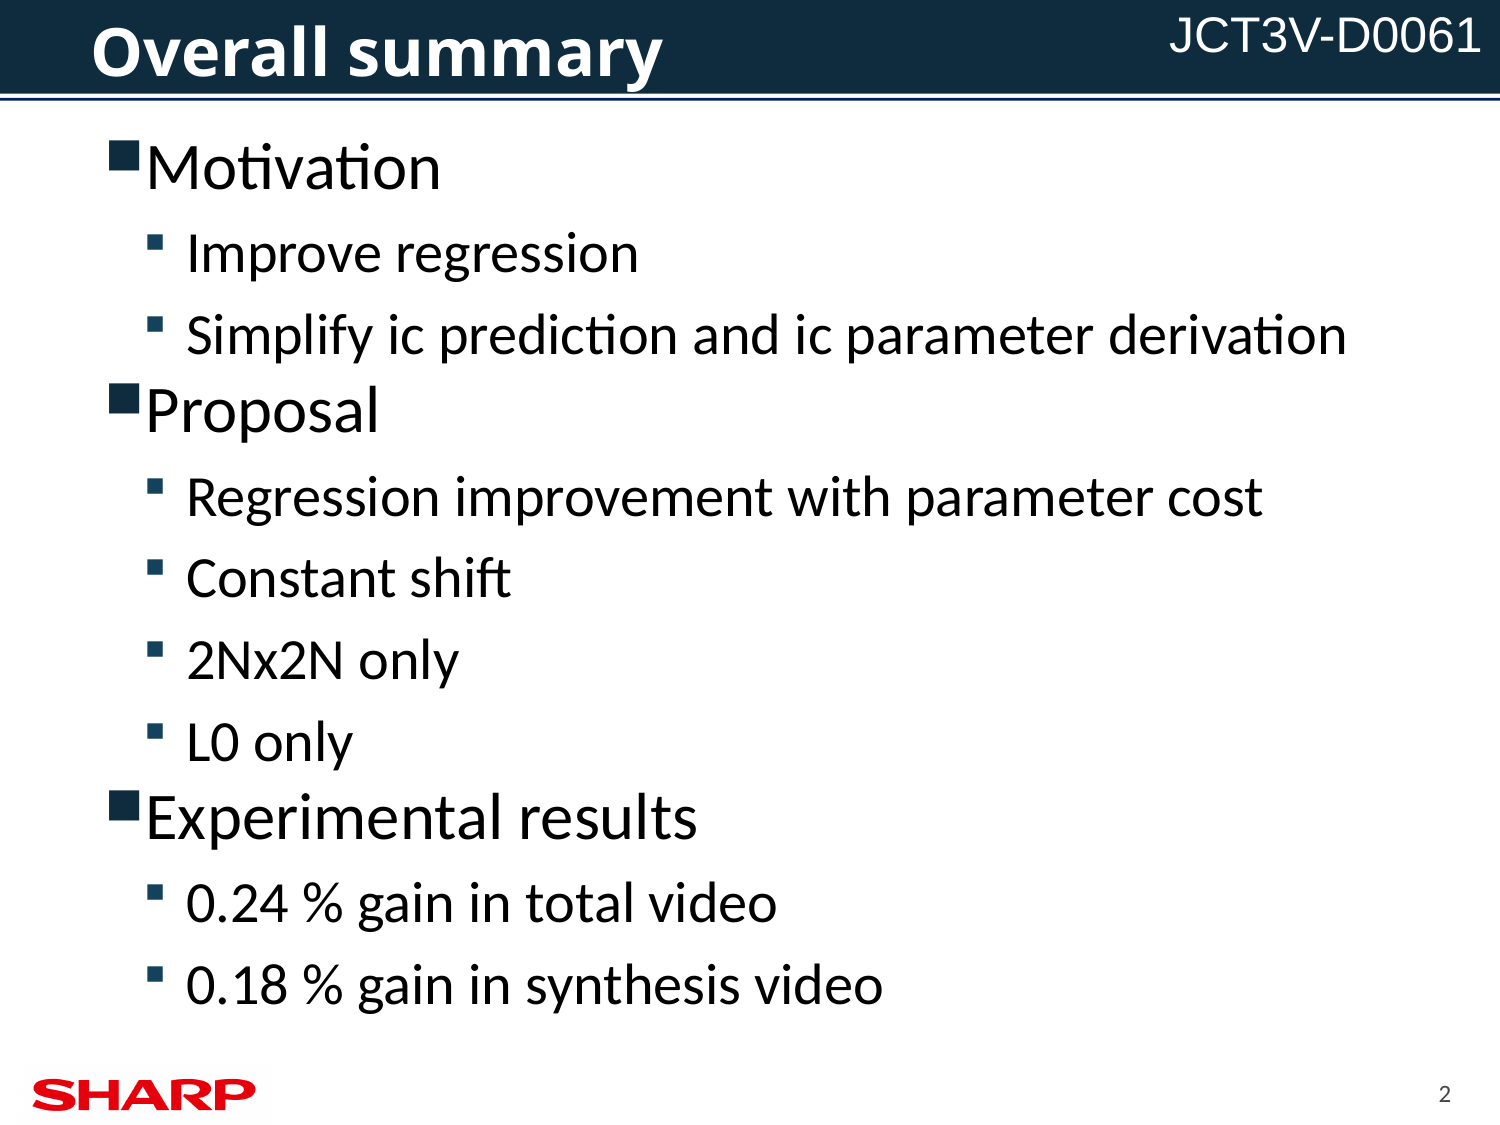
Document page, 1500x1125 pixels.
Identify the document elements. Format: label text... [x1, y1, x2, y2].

slide_number 2 [1345, 1062, 1467, 1108]
picture [17, 1064, 271, 1125]
list Motivation Improve regression Simplify ic prediction and ic parameter derivation Proposal Regression improvement with parameter cost Constant shift 2Nx2N only L0 only Experimental results 0.24 % gain in total video 0.18 % gain in synthesis video [74, 107, 1465, 1080]
title Overall summary [74, 15, 1426, 85]
